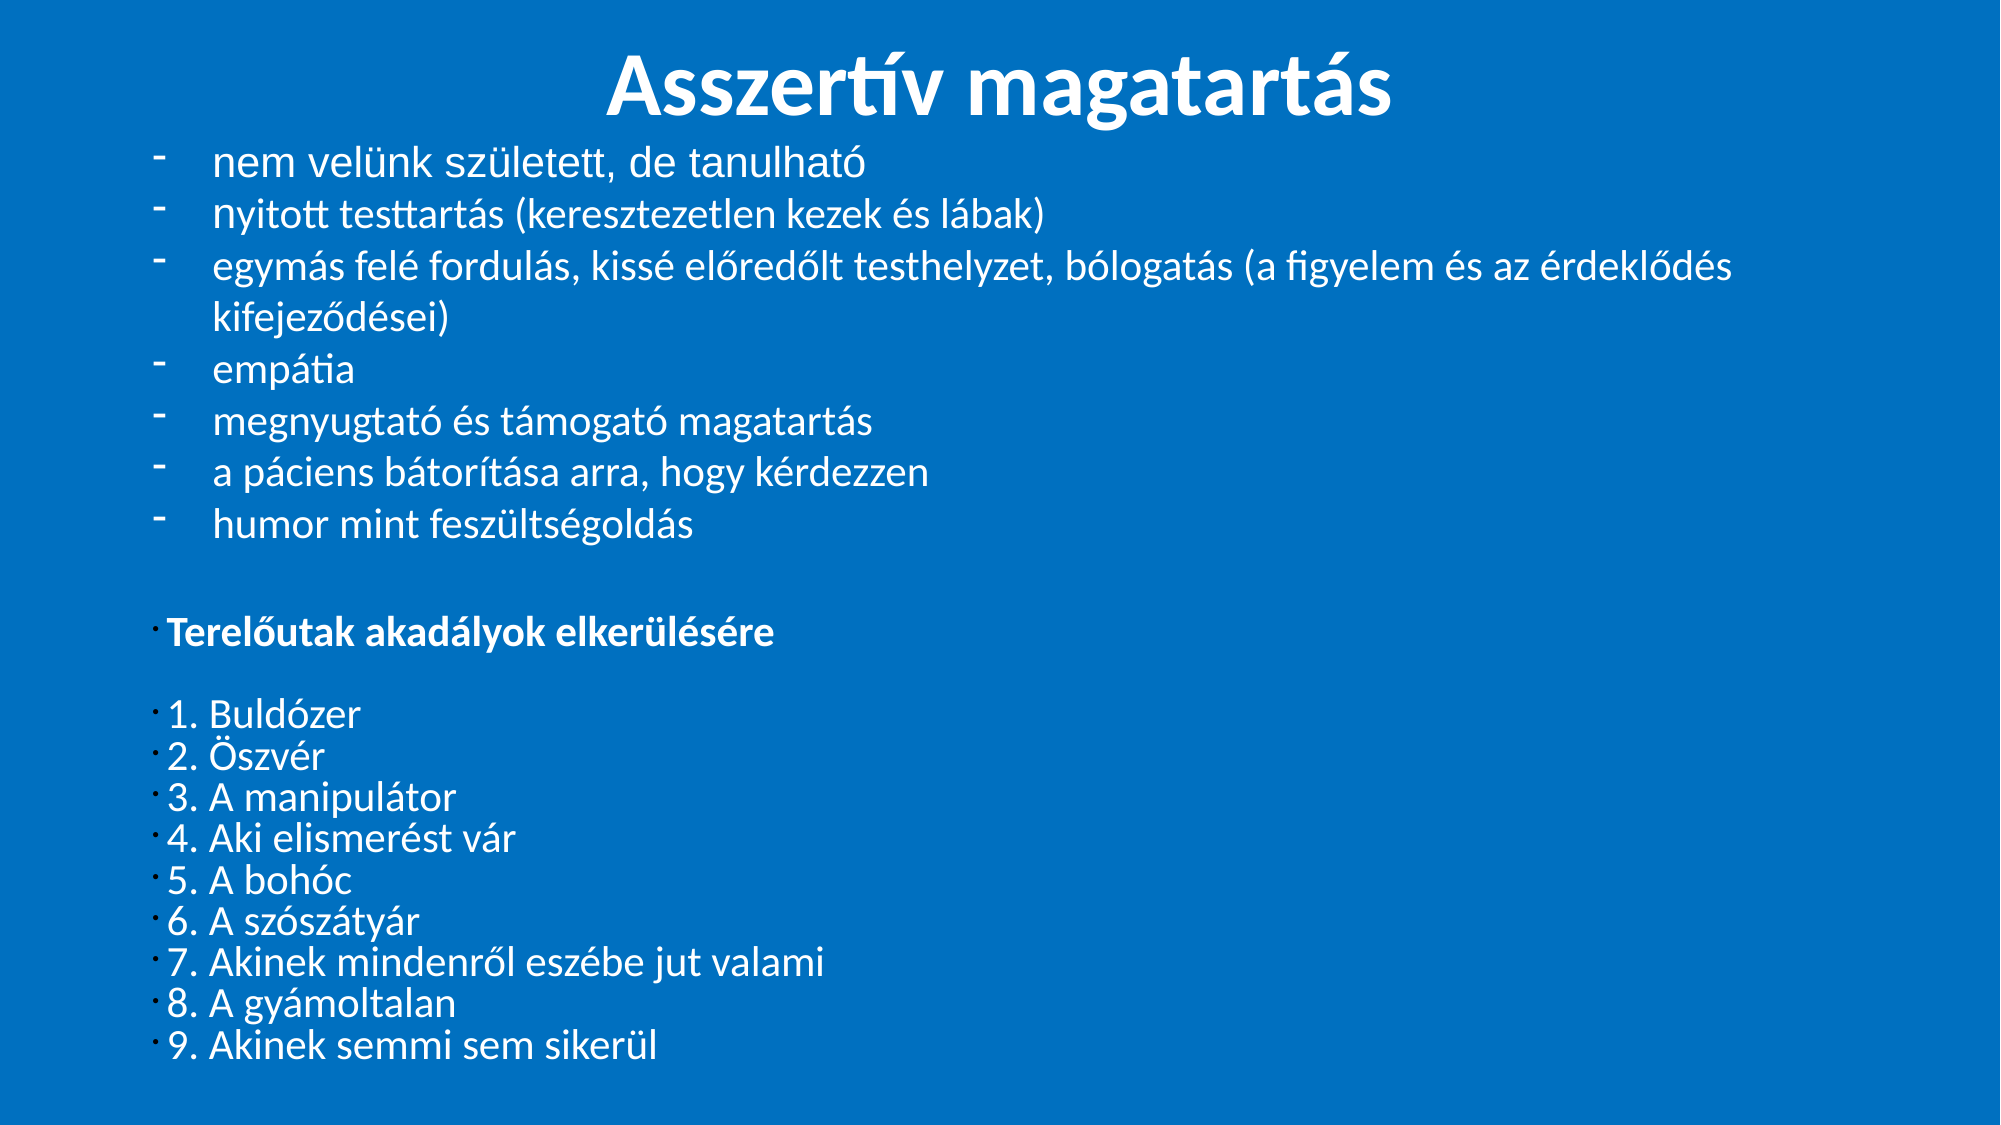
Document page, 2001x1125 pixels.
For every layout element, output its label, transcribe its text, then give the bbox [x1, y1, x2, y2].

title Asszertív magatartás [137, 21, 1863, 126]
list nem velünk született, de tanulható nyitott testtartás (keresztezetlen kezek és lábak) egymás felé fordulás, kissé előredőlt testhelyzet, bólogatás (a figyelem és az érdeklődés kifejeződései) empátia megnyugtató és támogató magatartás a páciens bátorítása arra, hogy kérdezzen humor mint feszültségoldás Terelőutak akadályok elkerülésére 1. Buldózer 2. Öszvér 3. A manipulátor 4. Aki elismerést vár 5. A bohóc 6. A szószátyár 7. Akinek mindenről eszébe jut valami 8. A gyámoltalan 9. Akinek semmi sem sikerül [137, 126, 1863, 1082]
